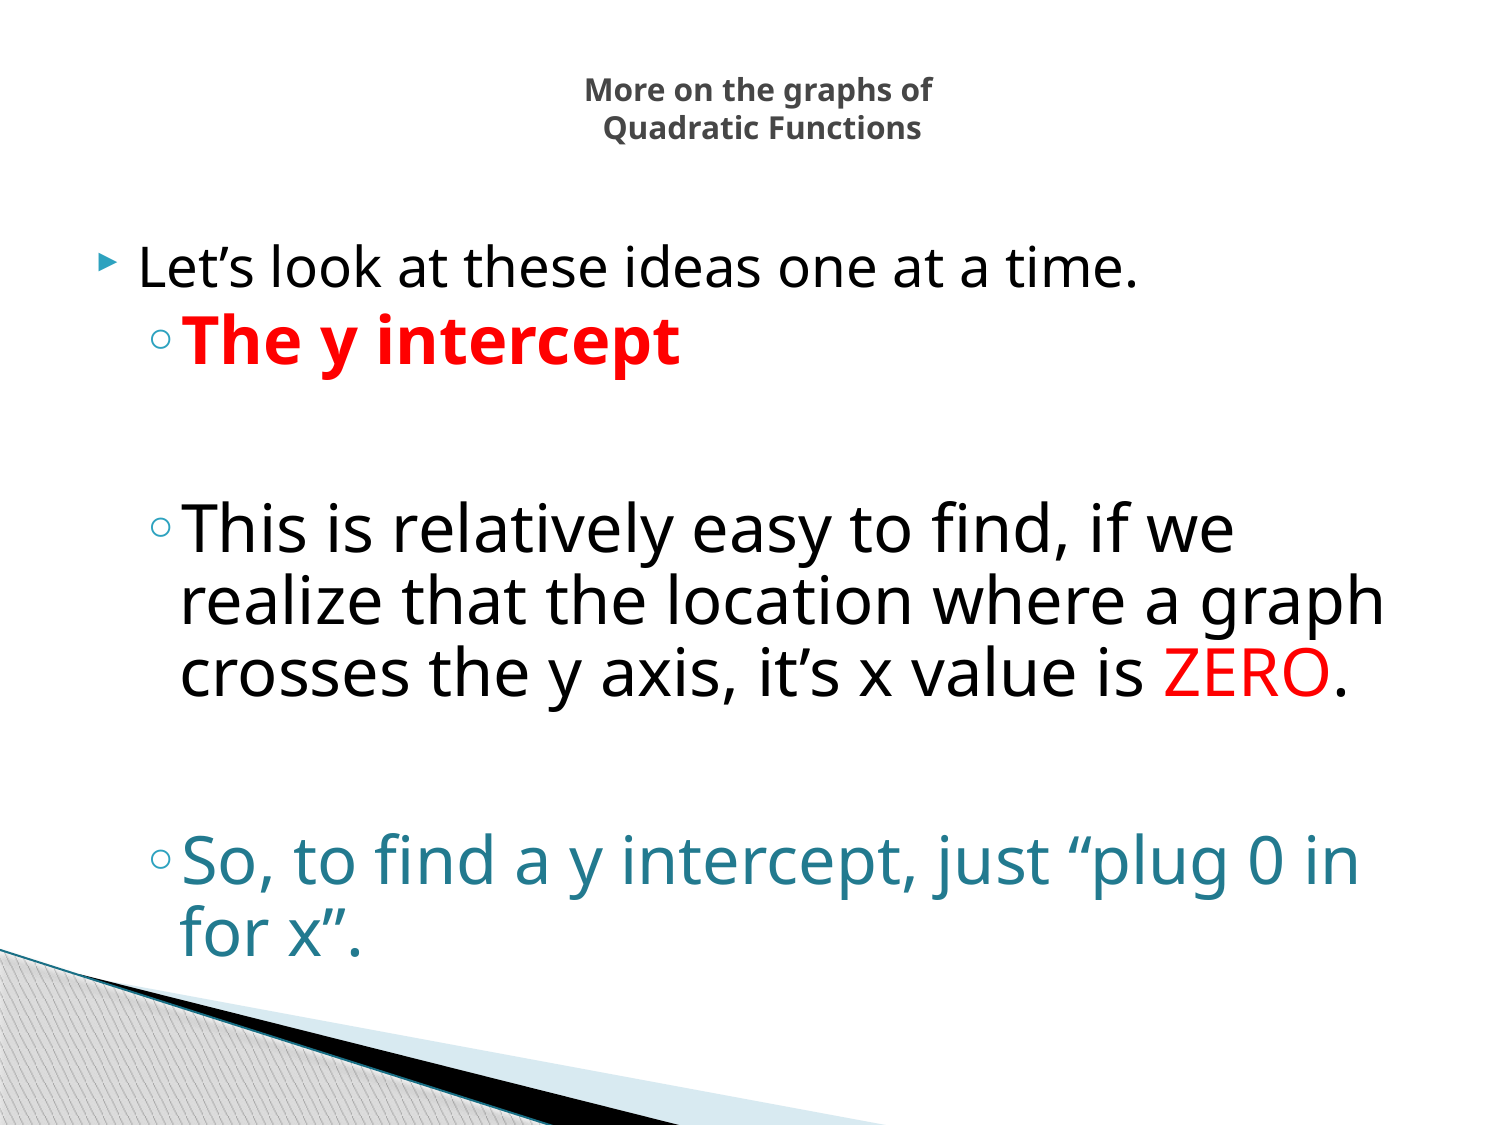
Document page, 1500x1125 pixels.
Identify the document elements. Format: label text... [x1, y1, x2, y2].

list Let’s look at these ideas one at a time. The y intercept This is relatively easy to find, if we realize that the location where a graph crosses the y axis, it’s x value is ZERO. So, to find a y intercept, just “plug 0 in for x”. [62, 231, 1438, 984]
title More on the graphs of Quadratic Functions [75, 62, 1450, 154]
